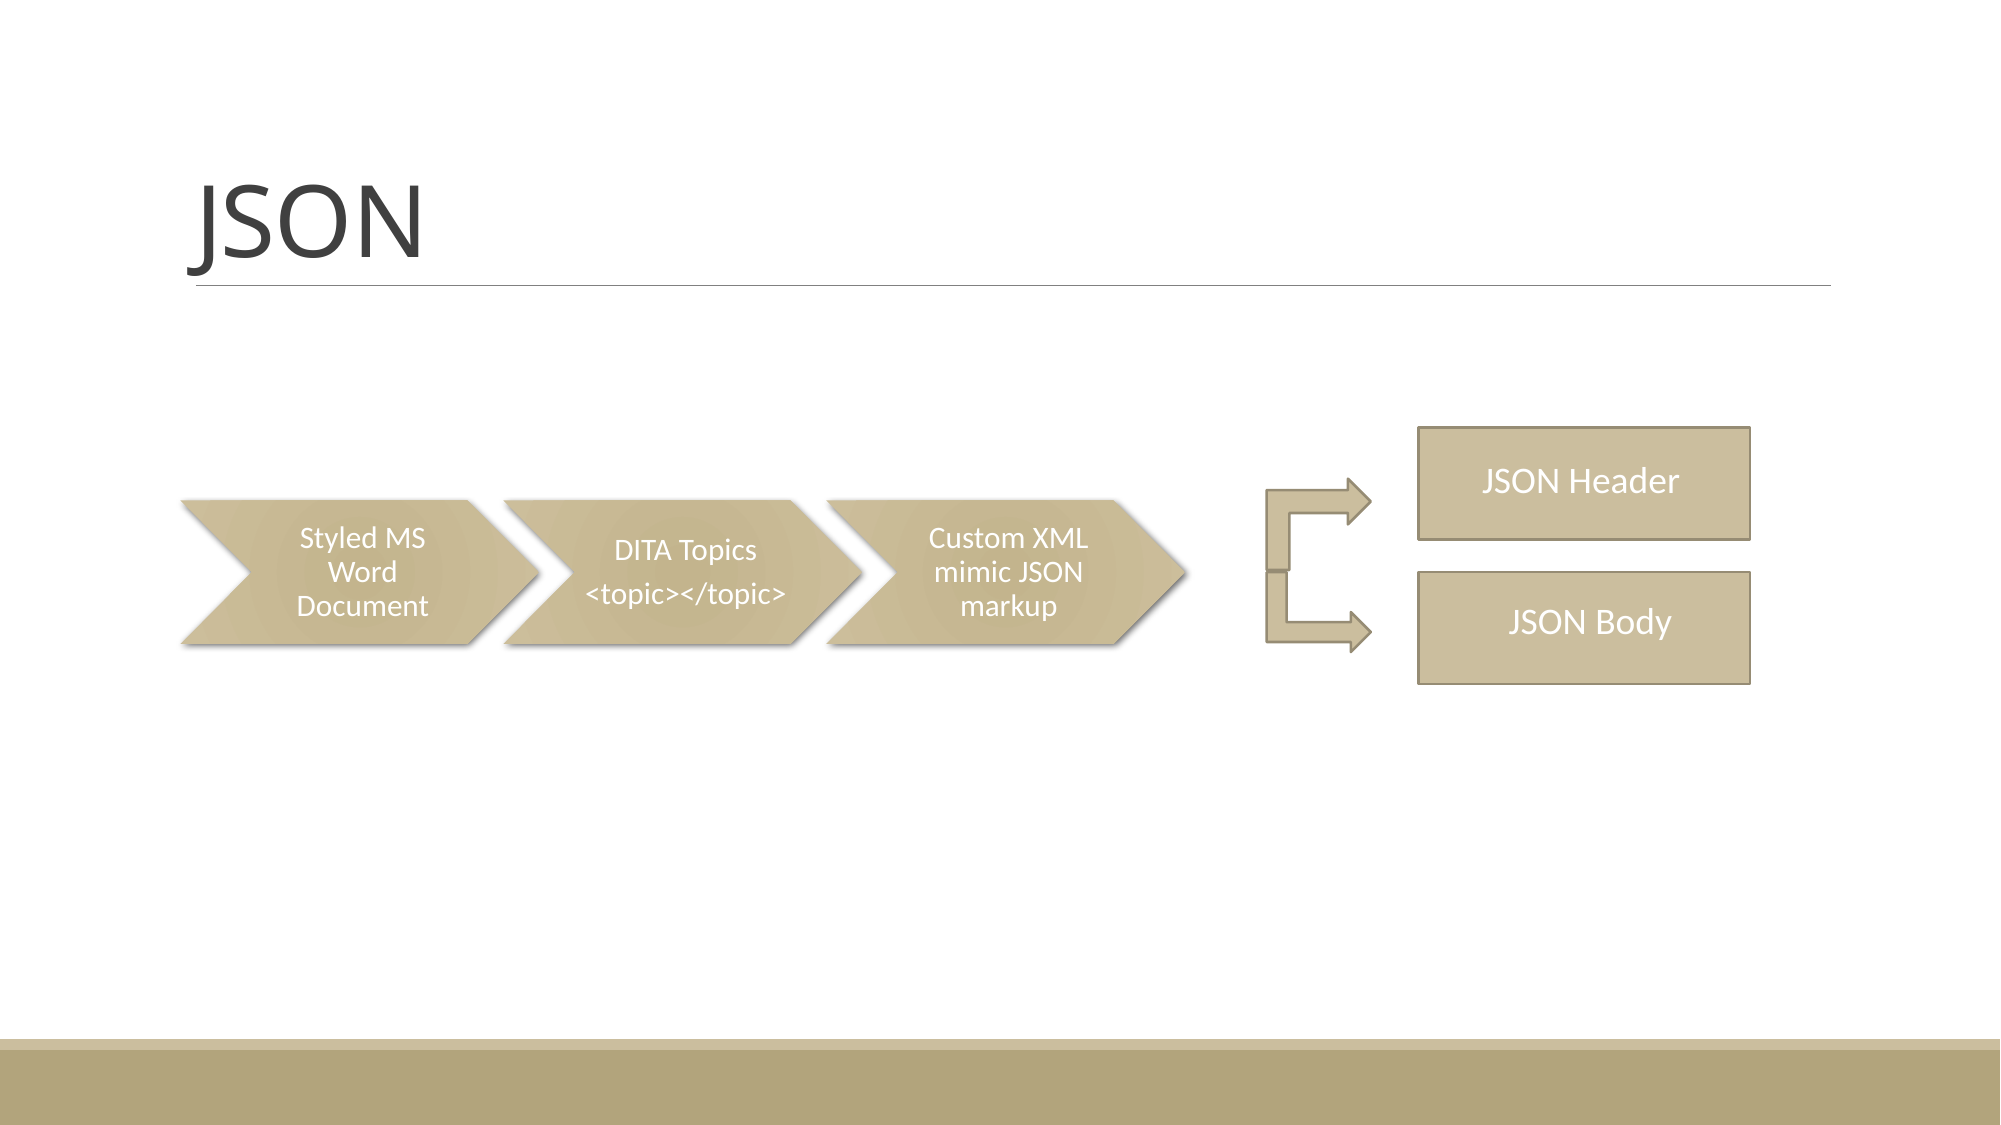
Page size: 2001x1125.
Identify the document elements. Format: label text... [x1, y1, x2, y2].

text_box [1265, 477, 1372, 572]
title JSON [180, 47, 1830, 285]
text_box [1265, 571, 1372, 654]
text_box [1417, 571, 1751, 685]
text_box JSON Body [1454, 589, 1728, 650]
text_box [179, 134, 1186, 1010]
text_box [1417, 426, 1751, 541]
text_box JSON Header [1435, 448, 1728, 508]
